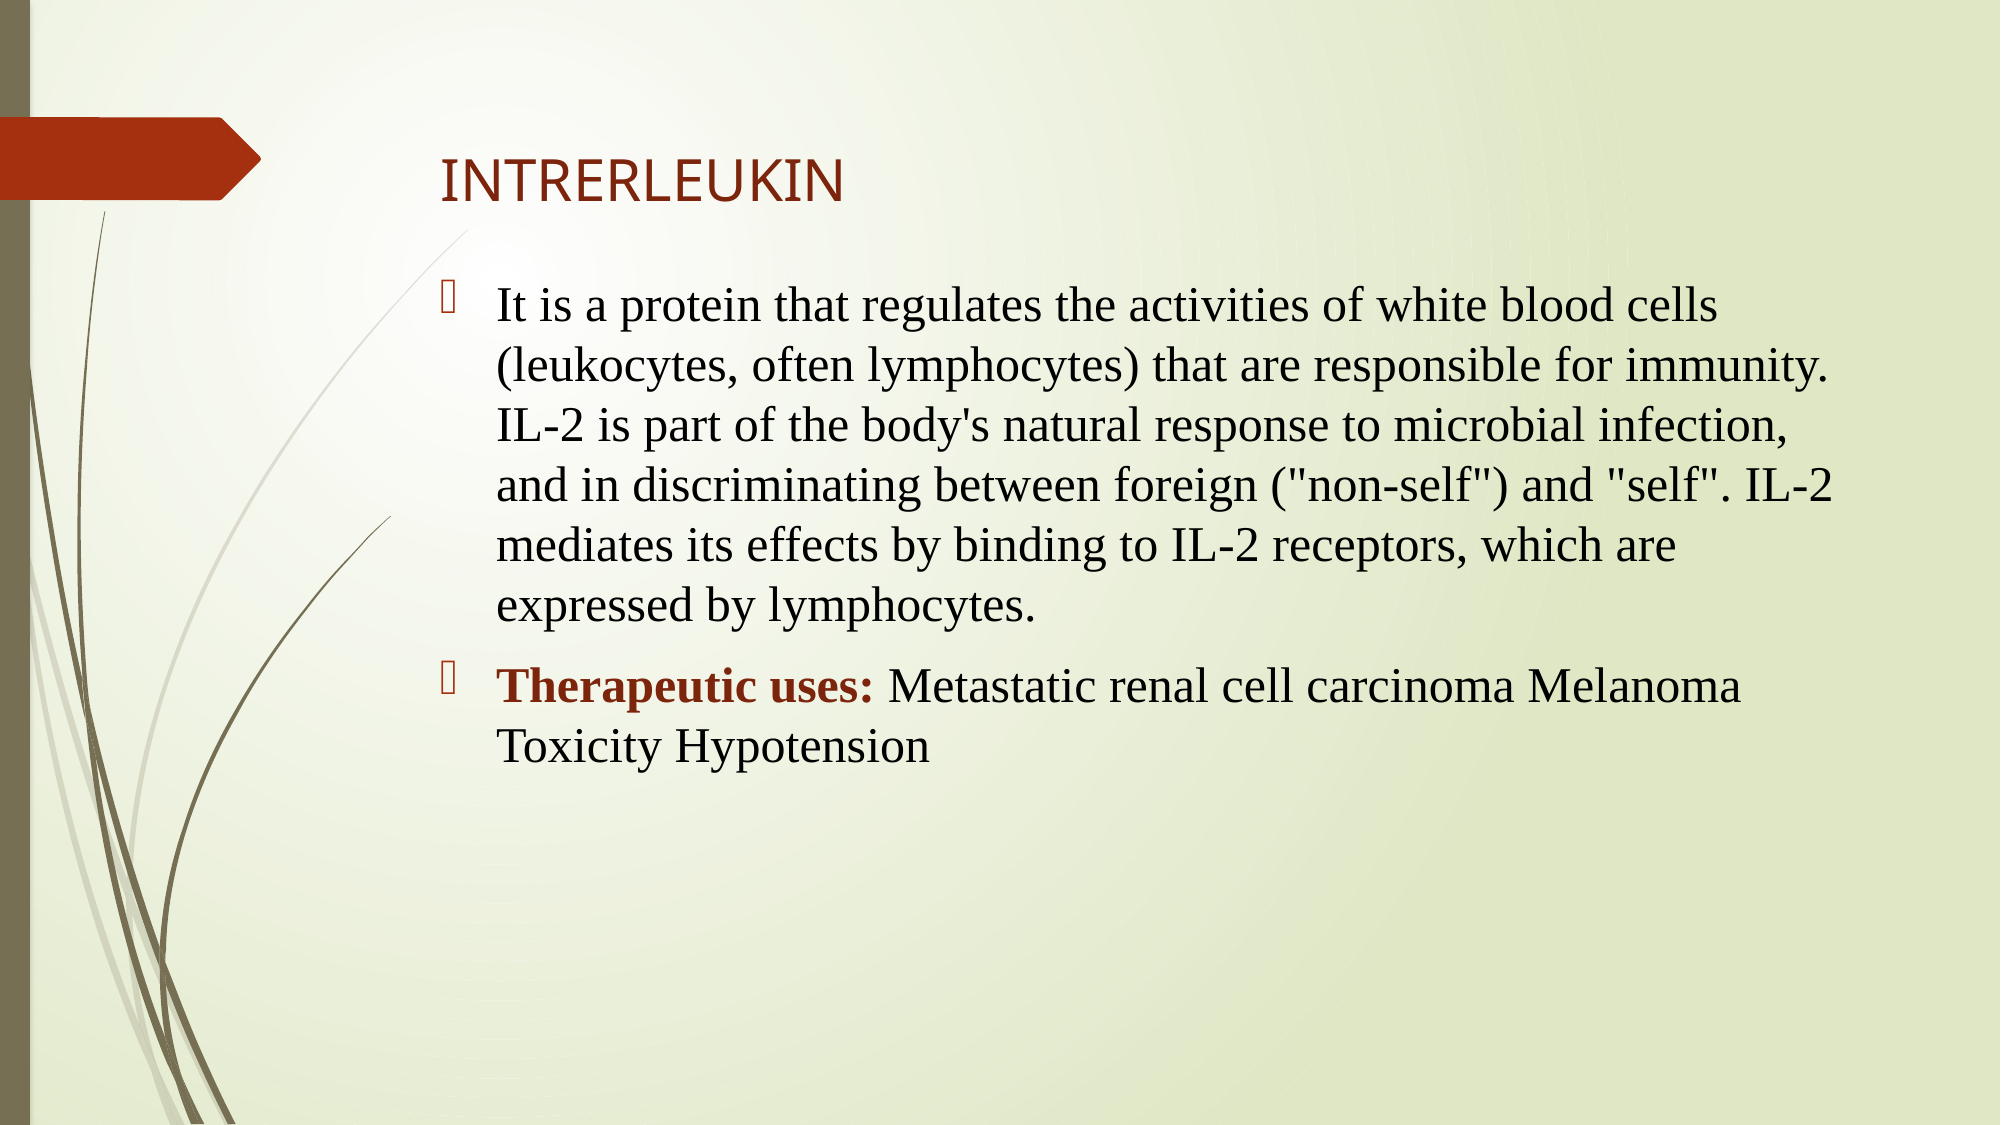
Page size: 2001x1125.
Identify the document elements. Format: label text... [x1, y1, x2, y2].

title INTRERLEUKIN [425, 135, 1888, 264]
list It is a protein that regulates the activities of white blood cells (leukocytes, often lymphocytes) that are responsible for immunity. IL-2 is part of the body's natural response to microbial infection, and in discriminating between foreign ("non-self") and "self". IL-2 mediates its effects by binding to IL-2 receptors, which are expressed by lymphocytes. Therapeutic uses: Metastatic renal cell carcinoma Melanoma Toxicity Hypotension [424, 264, 1888, 970]
